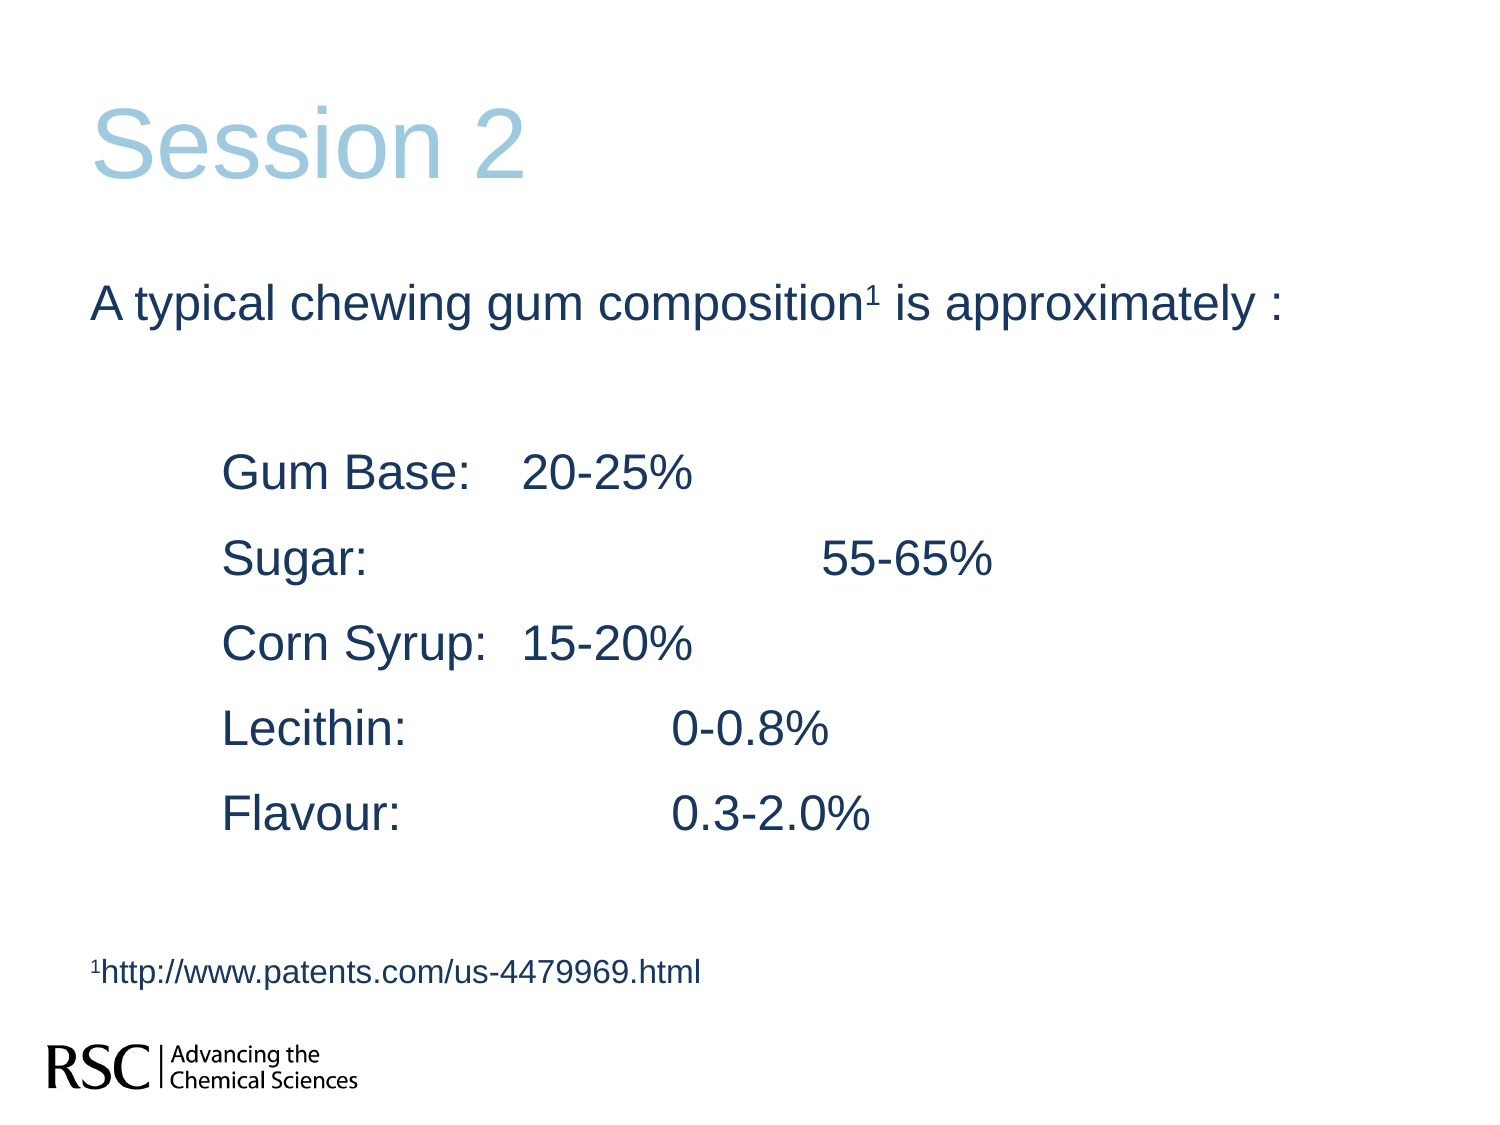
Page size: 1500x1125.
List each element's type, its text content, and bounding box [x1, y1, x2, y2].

list A typical chewing gum composition1 is approximately : Gum Base: 20-25% Sugar: 55-65% Corn Syrup: 15-20% Lecithin: 0-0.8% Flavour: 0.3-2.0% 1http://www.patents.com/us-4479969.html [75, 262, 1425, 1005]
title Session 2 [75, 45, 1425, 233]
